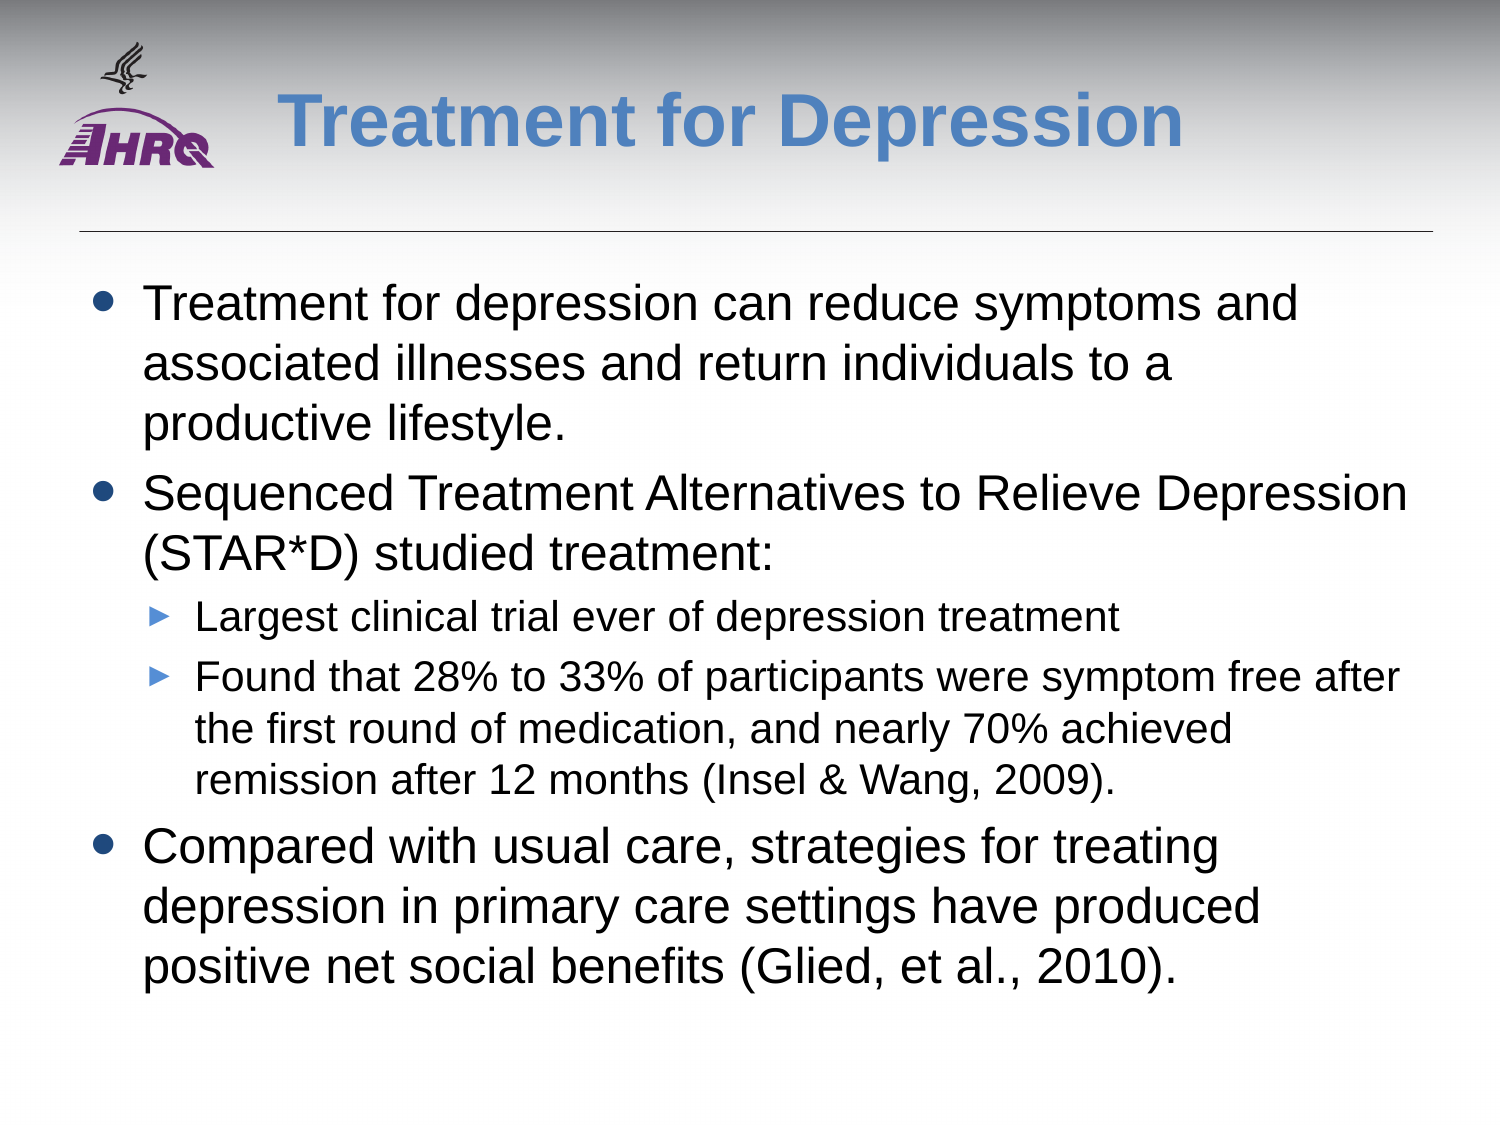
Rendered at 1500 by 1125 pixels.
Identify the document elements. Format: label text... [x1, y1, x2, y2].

picture [0, 0, 1500, 1125]
list Treatment for depression can reduce symptoms and associated illnesses and return individuals to a productive lifestyle. Sequenced Treatment Alternatives to Relieve Depression (STAR*D) studied treatment: Largest clinical trial ever of depression treatment Found that 28% to 33% of participants were symptom free after the first round of medication, and nearly 70% achieved remission after 12 months (Insel & Wang, 2009). Compared with usual care, strategies for treating depression in primary care settings have produced positive net social benefits (Glied, et al., 2010). [75, 262, 1425, 1005]
title Treatment for Depression [262, 45, 1425, 188]
